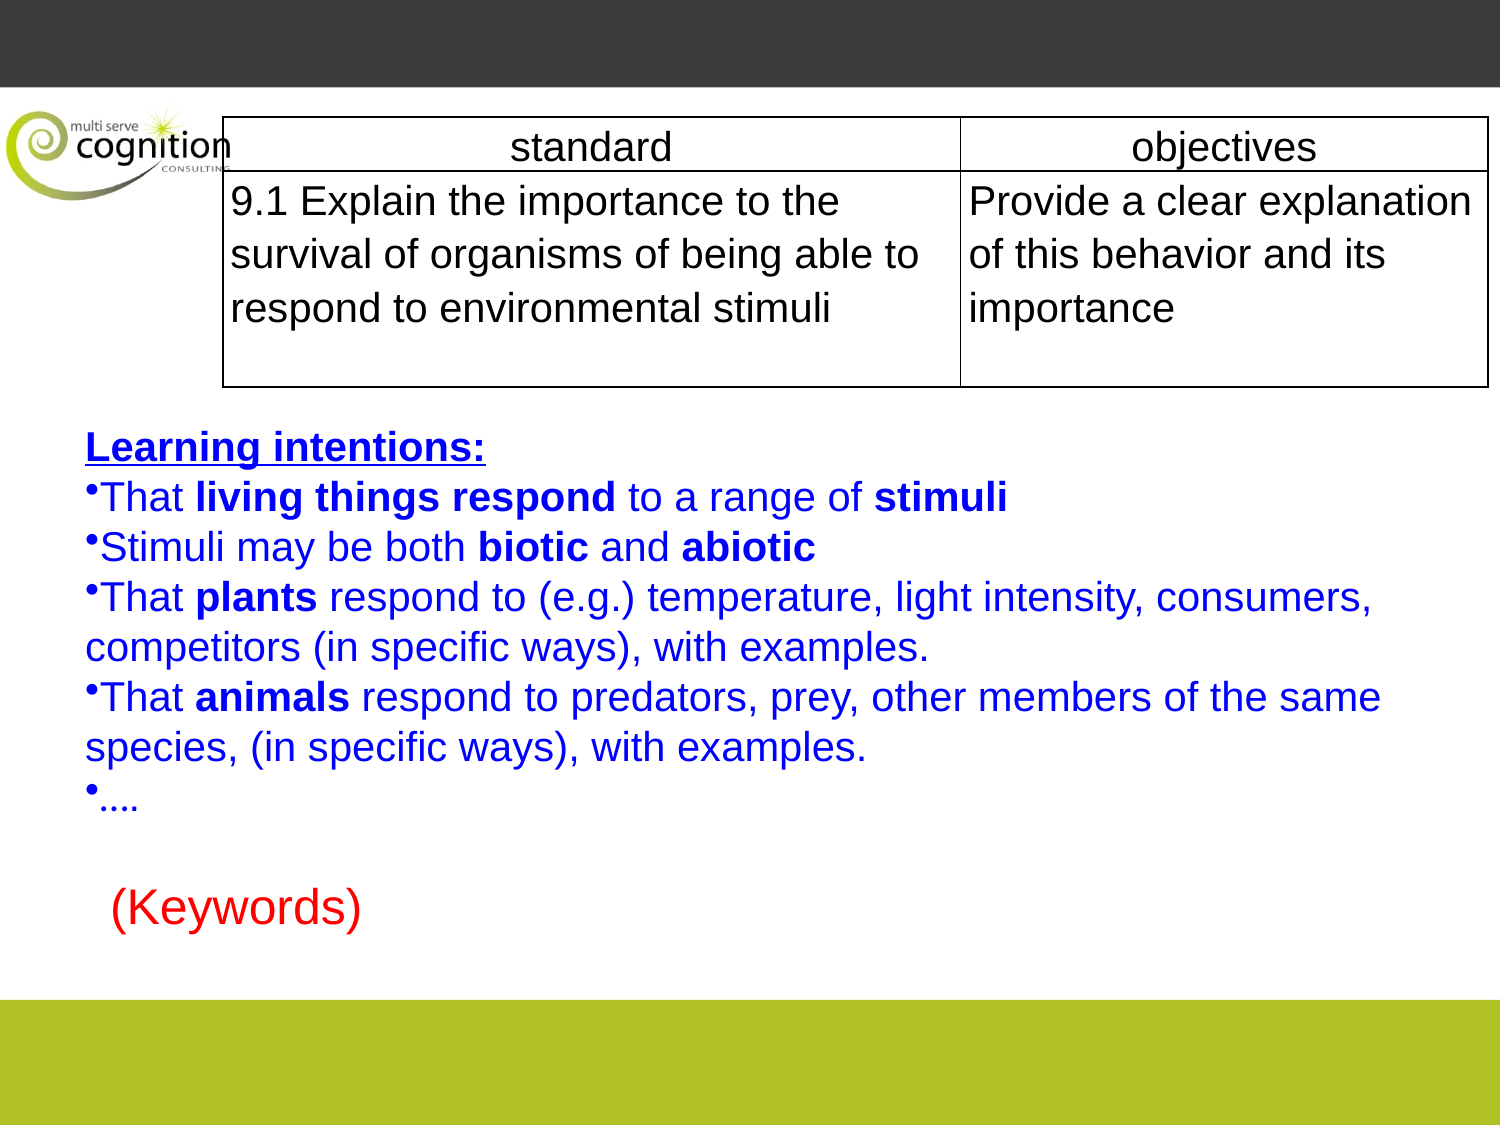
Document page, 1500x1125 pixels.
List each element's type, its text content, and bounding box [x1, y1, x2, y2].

table_cell Provide a clear explanation of this behavior and its importance [961, 172, 1487, 386]
table_cell 9.1 Explain the importance to the survival of organisms of being able to respond to environmental stimuli [224, 172, 960, 386]
table_header objectives [961, 118, 1487, 170]
text_box Learning intentions: That living things respond to a range of stimuli Stimuli may be both biotic and abiotic That plants respond to (e.g.) temperature, light intensity, consumers, competitors (in specific ways), with examples. That animals respond to predators, prey, other members of the same species, (in specific ways), with examples. …. [70, 412, 1500, 878]
text_box (Keywords) [95, 867, 378, 942]
table_header standard [224, 118, 960, 170]
picture [0, 101, 237, 207]
